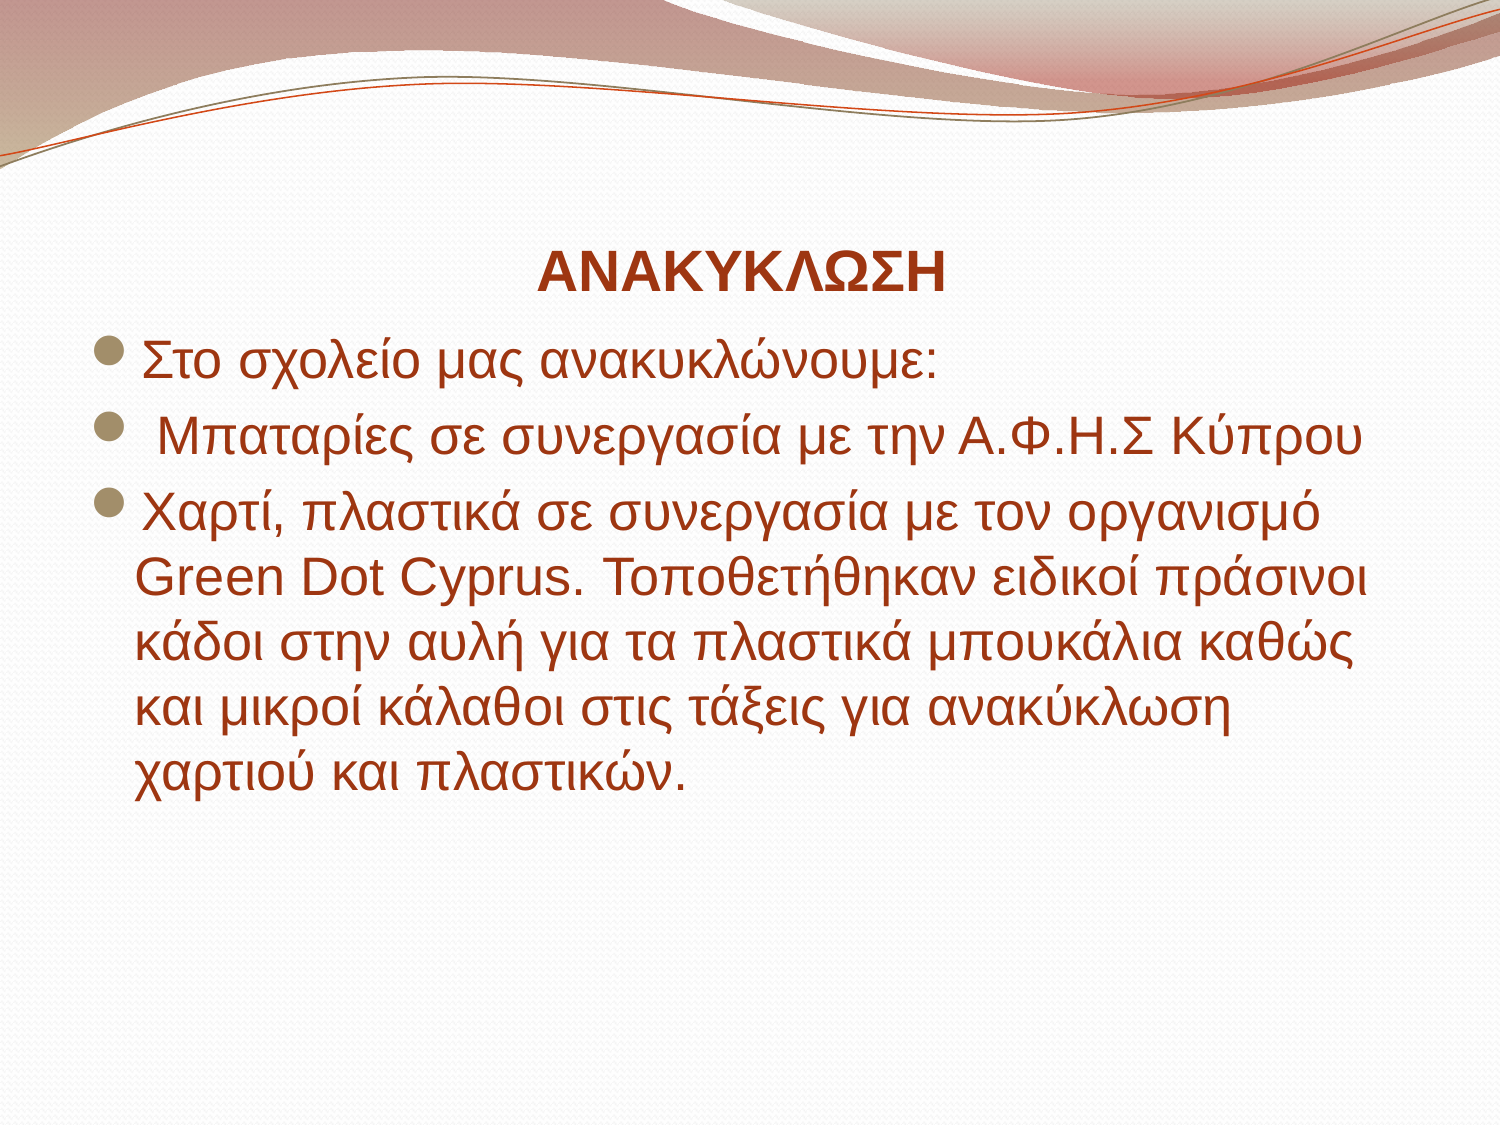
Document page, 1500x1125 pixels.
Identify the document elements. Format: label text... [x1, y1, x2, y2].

title ΑΝΑΚΥΚΛΩΣΗ [75, 115, 1425, 303]
list Στο σχολείο μας ανακυκλώνουμε: Μπαταρίες σε συνεργασία με την Α.Φ.Η.Σ Κύπρου Χαρτί, πλαστικά σε συνεργασία με τον οργανισμό Green Dot Cyprus. Τοποθετήθηκαν ειδικοί πράσινοι κάδοι στην αυλή για τα πλαστικά μπουκάλια καθώς και μικροί κάλαθοι στις τάξεις για ανακύκλωση χαρτιού και πλαστικών. [75, 317, 1425, 1038]
